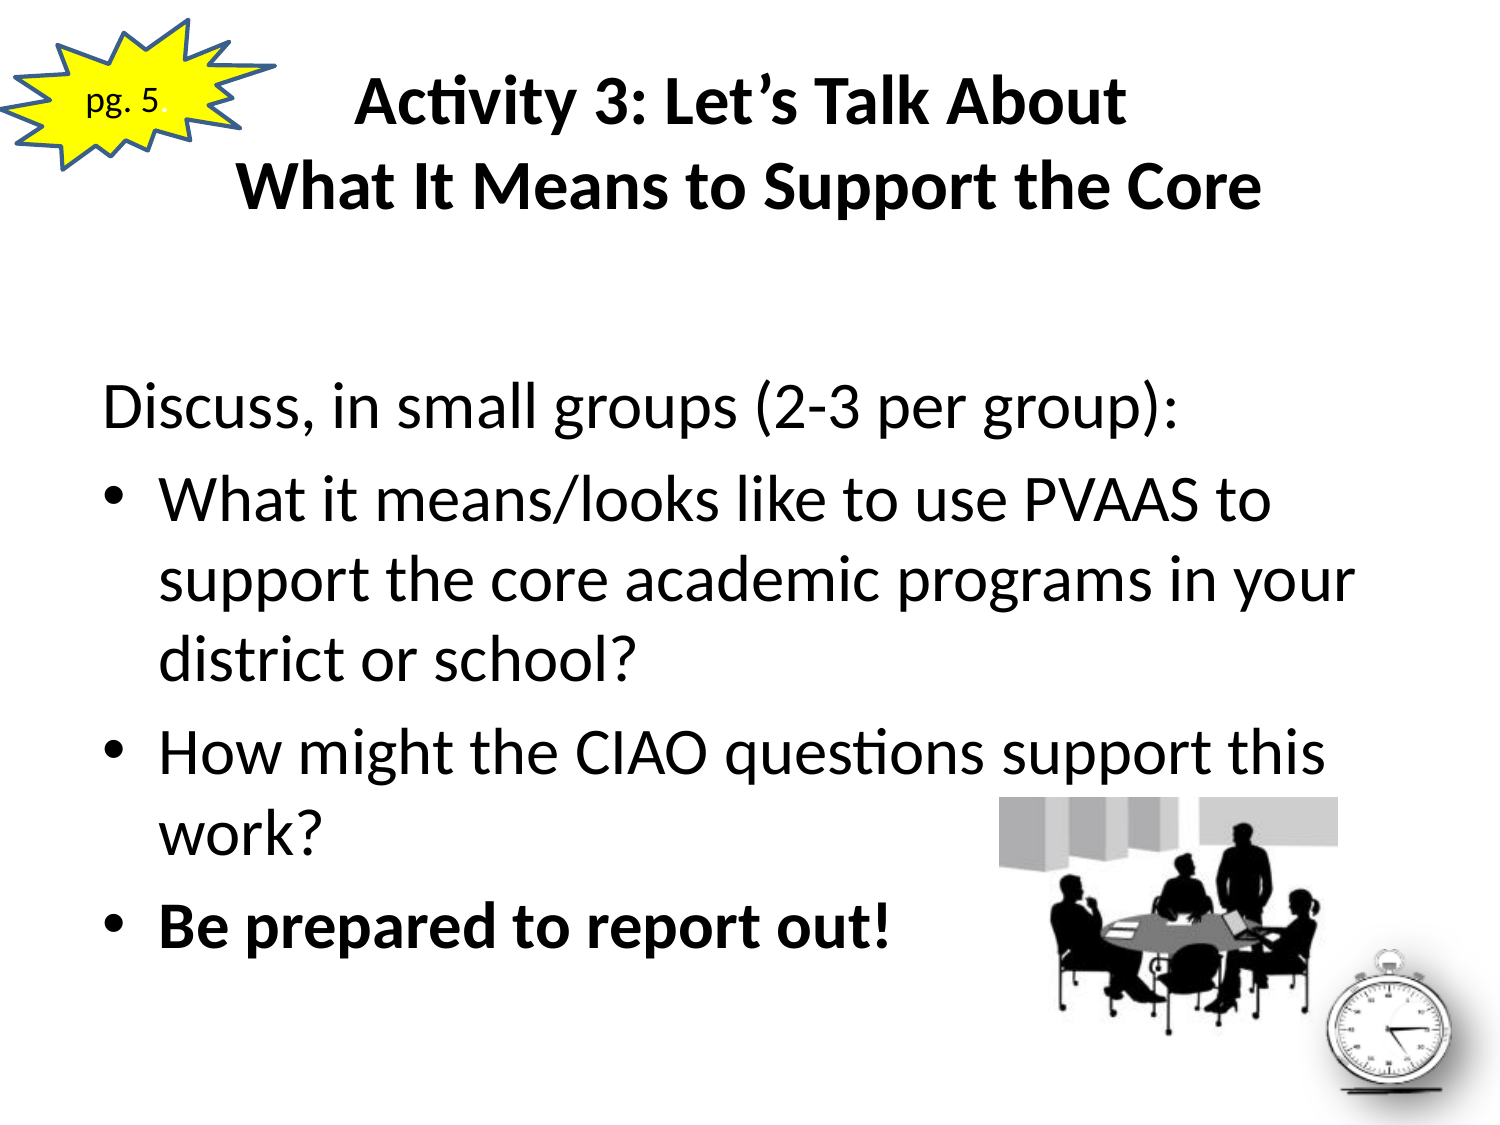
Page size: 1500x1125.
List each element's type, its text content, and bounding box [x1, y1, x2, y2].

text_box pg. 5. [0, 17, 278, 172]
list Discuss, in small groups (2-3 per group): What it means/looks like to use PVAAS to support the core academic programs in your district or school? How might the CIAO questions support this work? Be prepared to report out! [87, 353, 1438, 972]
title Activity 3: Let’s Talk About What It Means to Support the Core [75, 45, 1425, 233]
picture [999, 796, 1463, 1097]
